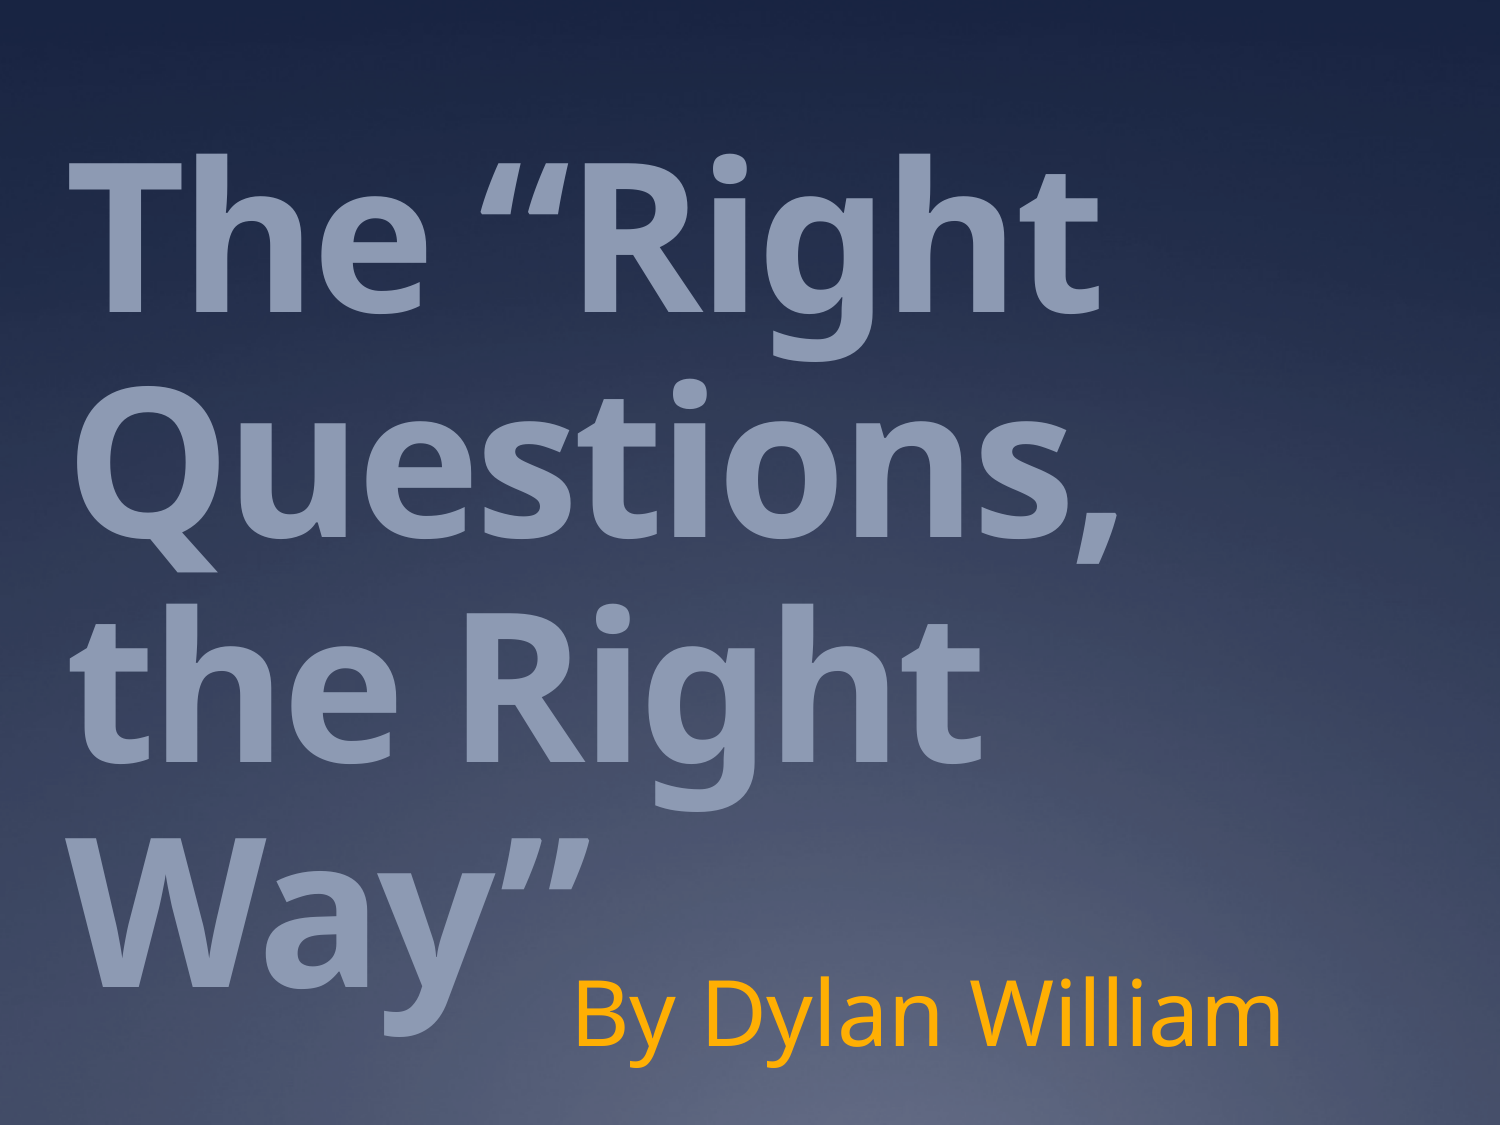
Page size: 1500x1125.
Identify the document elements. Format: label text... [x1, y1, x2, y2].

title The “Right Questions, the Right Way” [50, 121, 1447, 570]
subtitle By Dylan William [555, 851, 1324, 1073]
